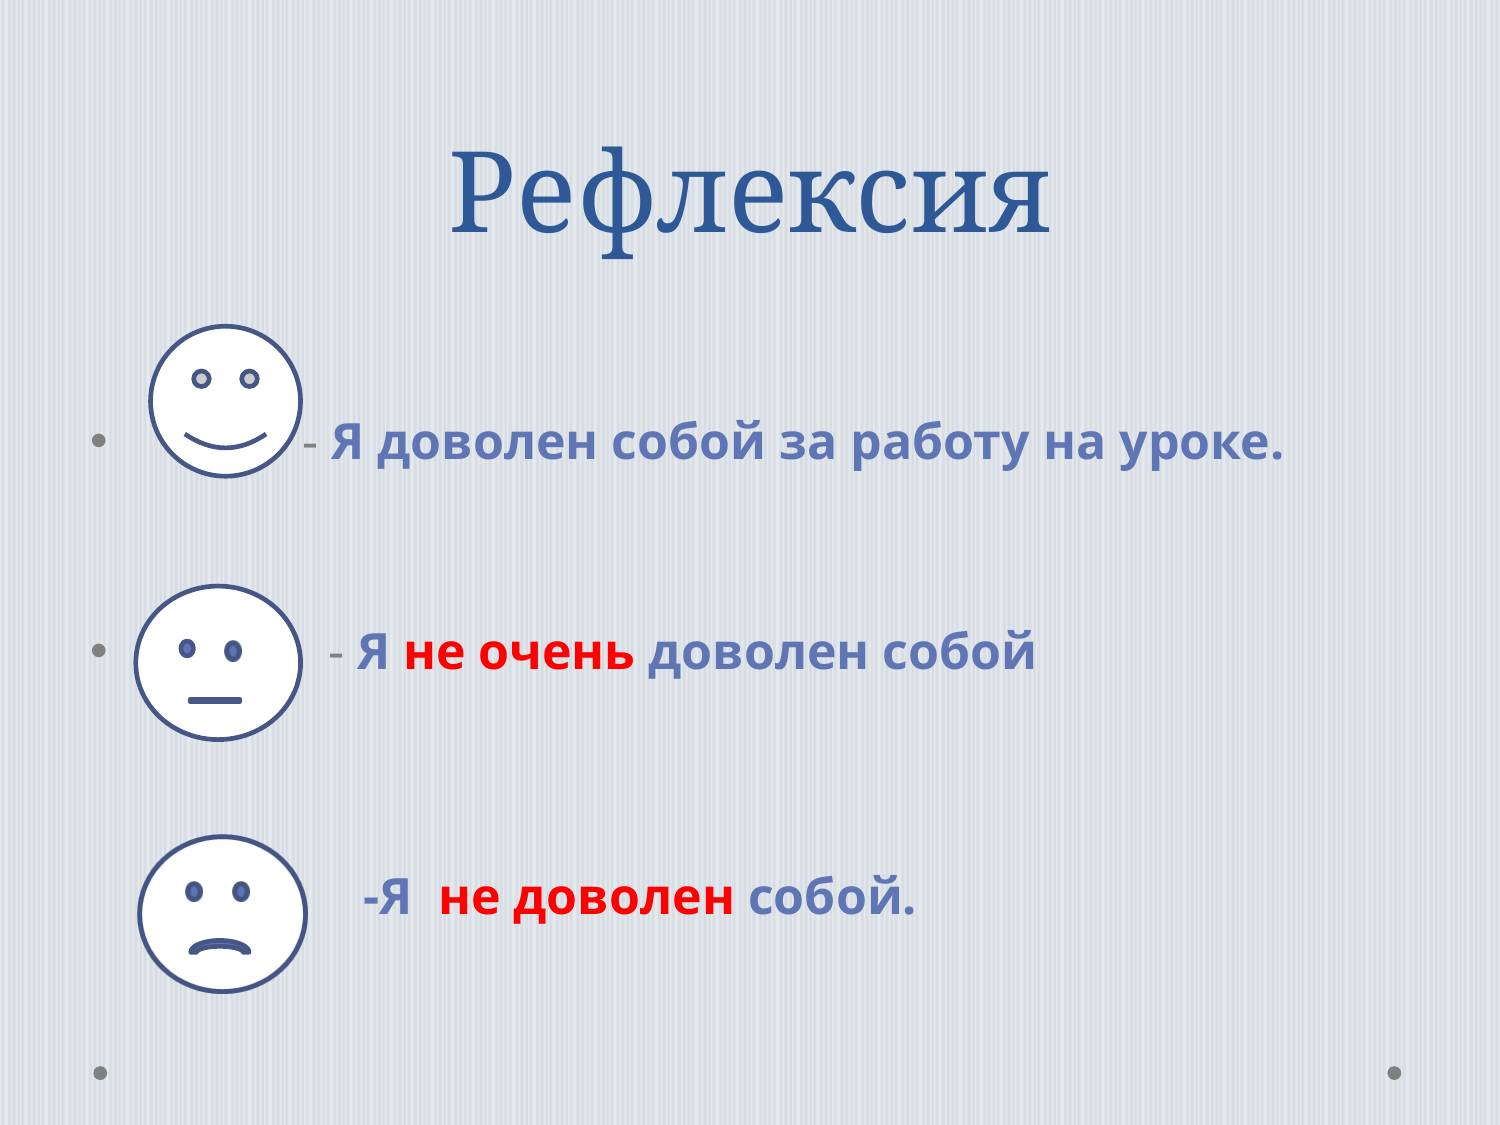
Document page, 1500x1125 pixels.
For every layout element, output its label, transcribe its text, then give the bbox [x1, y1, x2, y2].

title Рефлексия [75, 0, 1425, 262]
list - Я доволен собой за работу на уроке. - Я не очень доволен собой [75, 262, 1425, 1005]
picture [137, 833, 308, 994]
text_box [178, 638, 196, 659]
text_box [133, 583, 303, 742]
picture [223, 640, 242, 662]
text_box [148, 323, 303, 479]
text_box -Я не доволен собой. [348, 856, 1388, 932]
text_box [188, 697, 242, 704]
